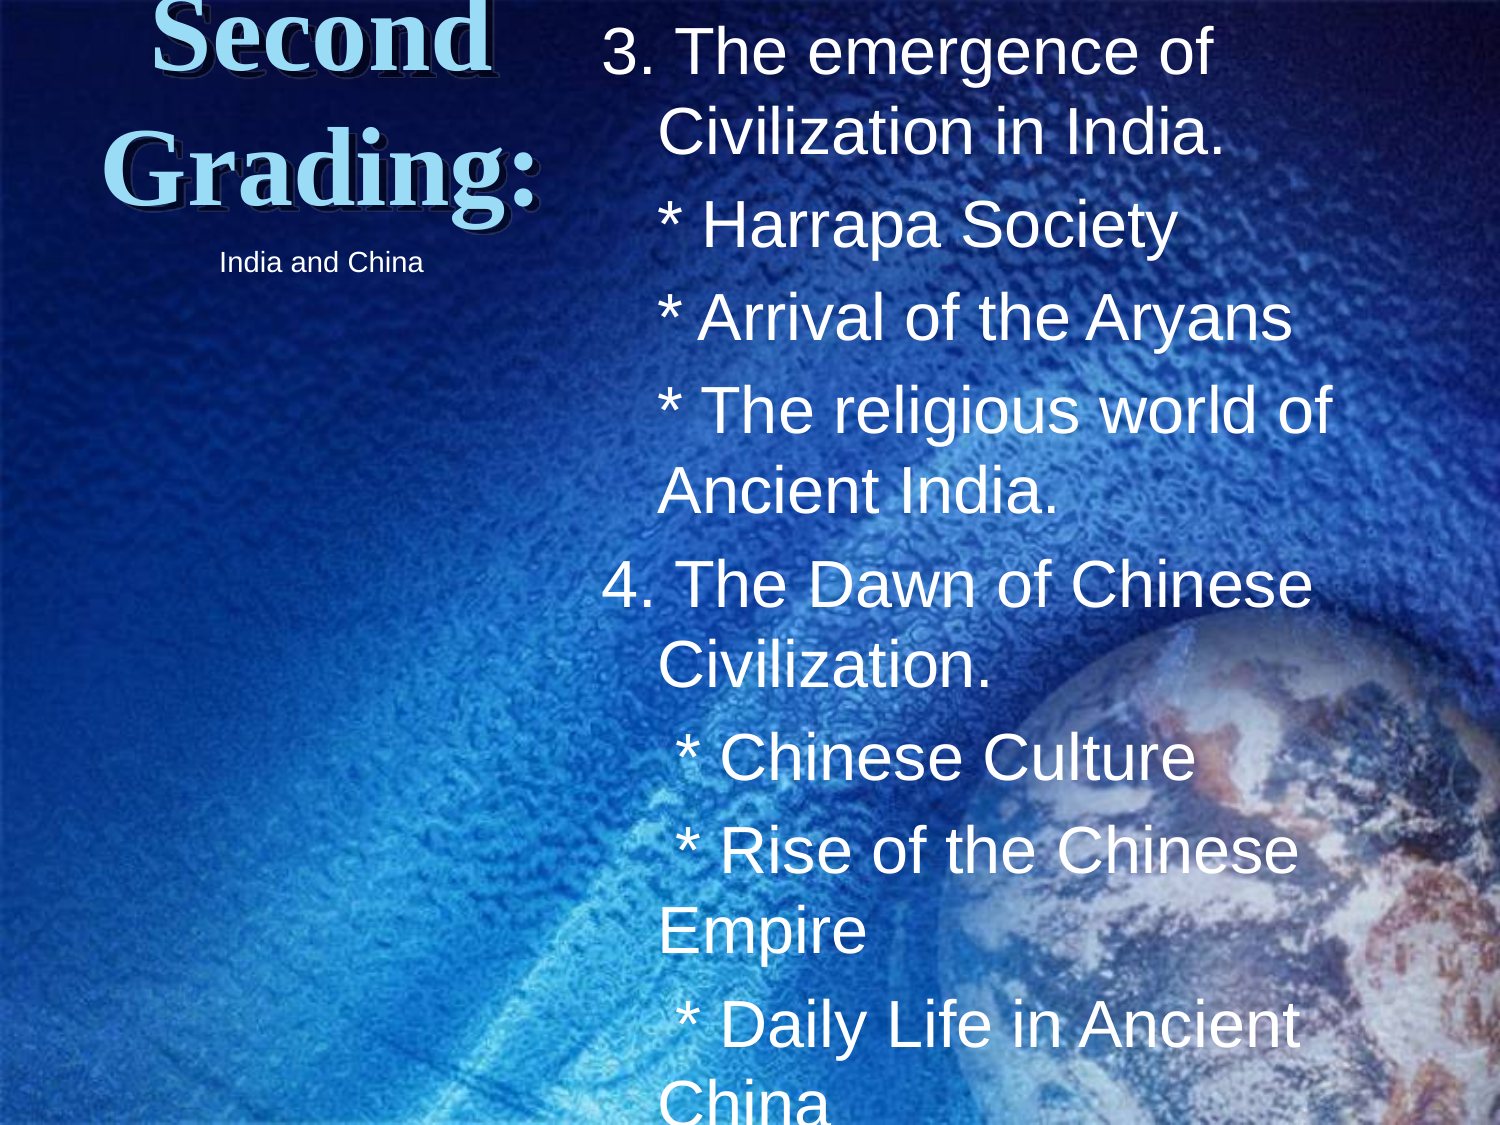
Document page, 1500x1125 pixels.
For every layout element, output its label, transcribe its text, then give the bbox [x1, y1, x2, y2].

list 3. The emergence of Civilization in India. * Harrapa Society * Arrival of the Aryans * The religious world of Ancient India. 4. The Dawn of Chinese Civilization. * Chinese Culture * Rise of the Chinese Empire * Daily Life in Ancient China [586, 0, 1426, 988]
picture [0, 0, 1500, 1125]
list India and China [74, 235, 569, 1006]
title Second Grading: [74, 44, 569, 235]
